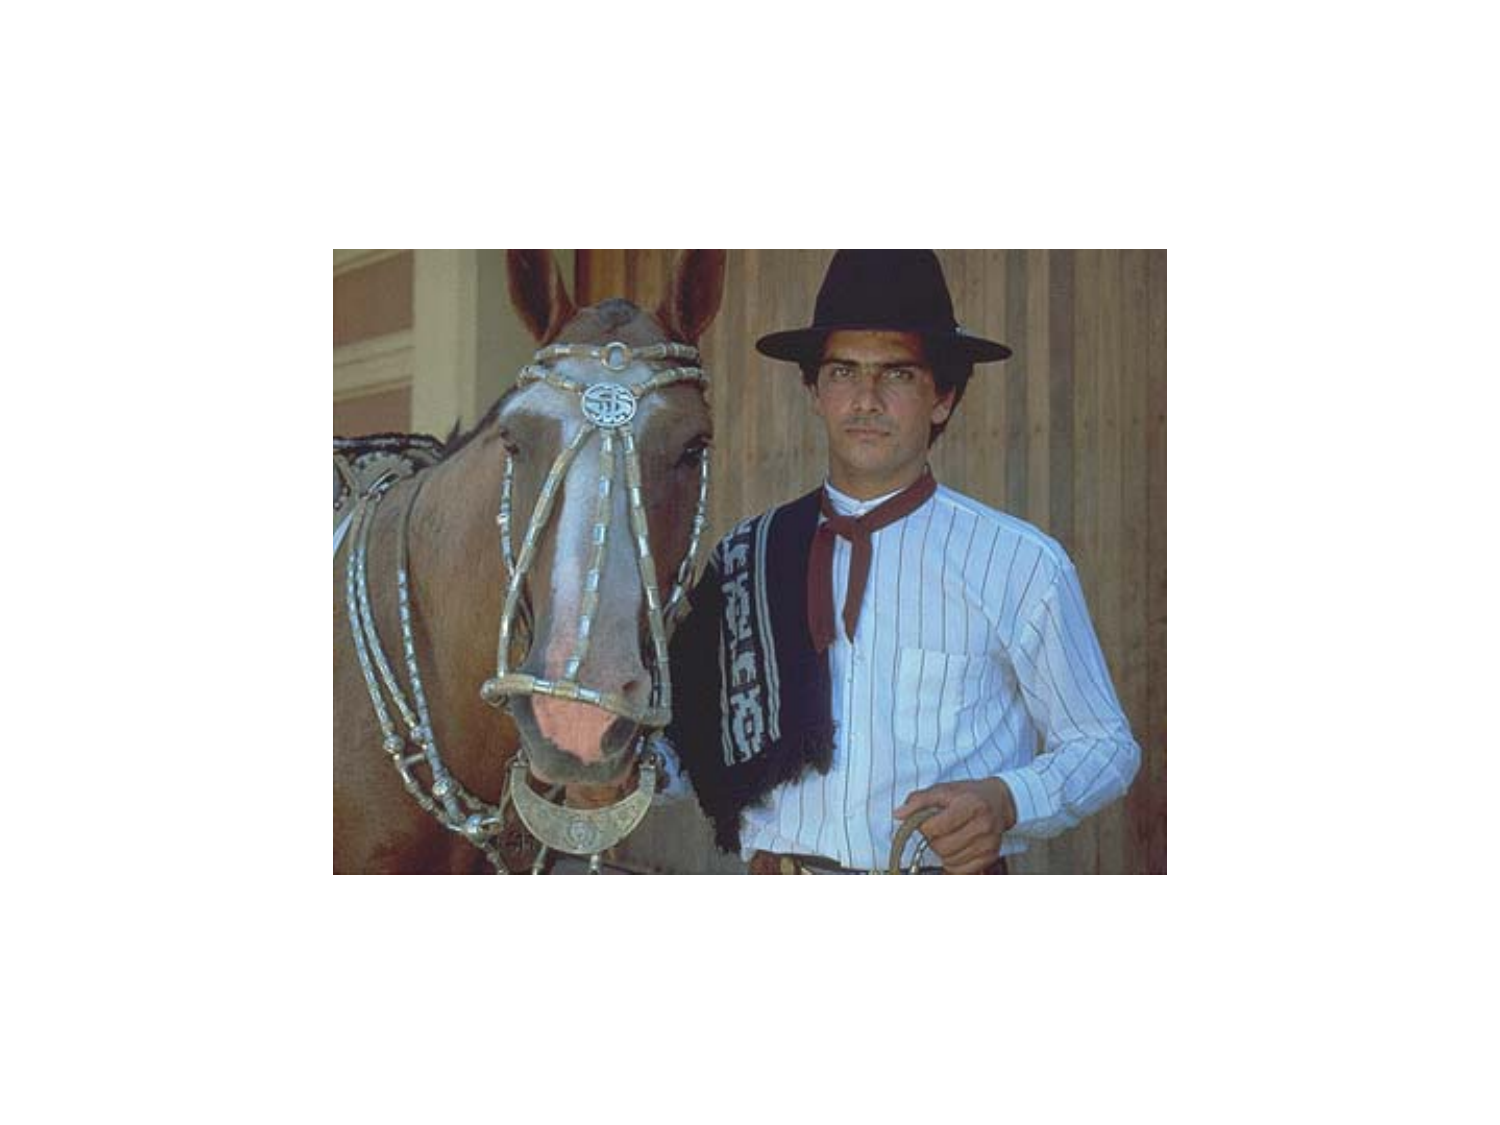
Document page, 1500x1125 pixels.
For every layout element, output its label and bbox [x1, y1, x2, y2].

picture [333, 249, 1167, 876]
